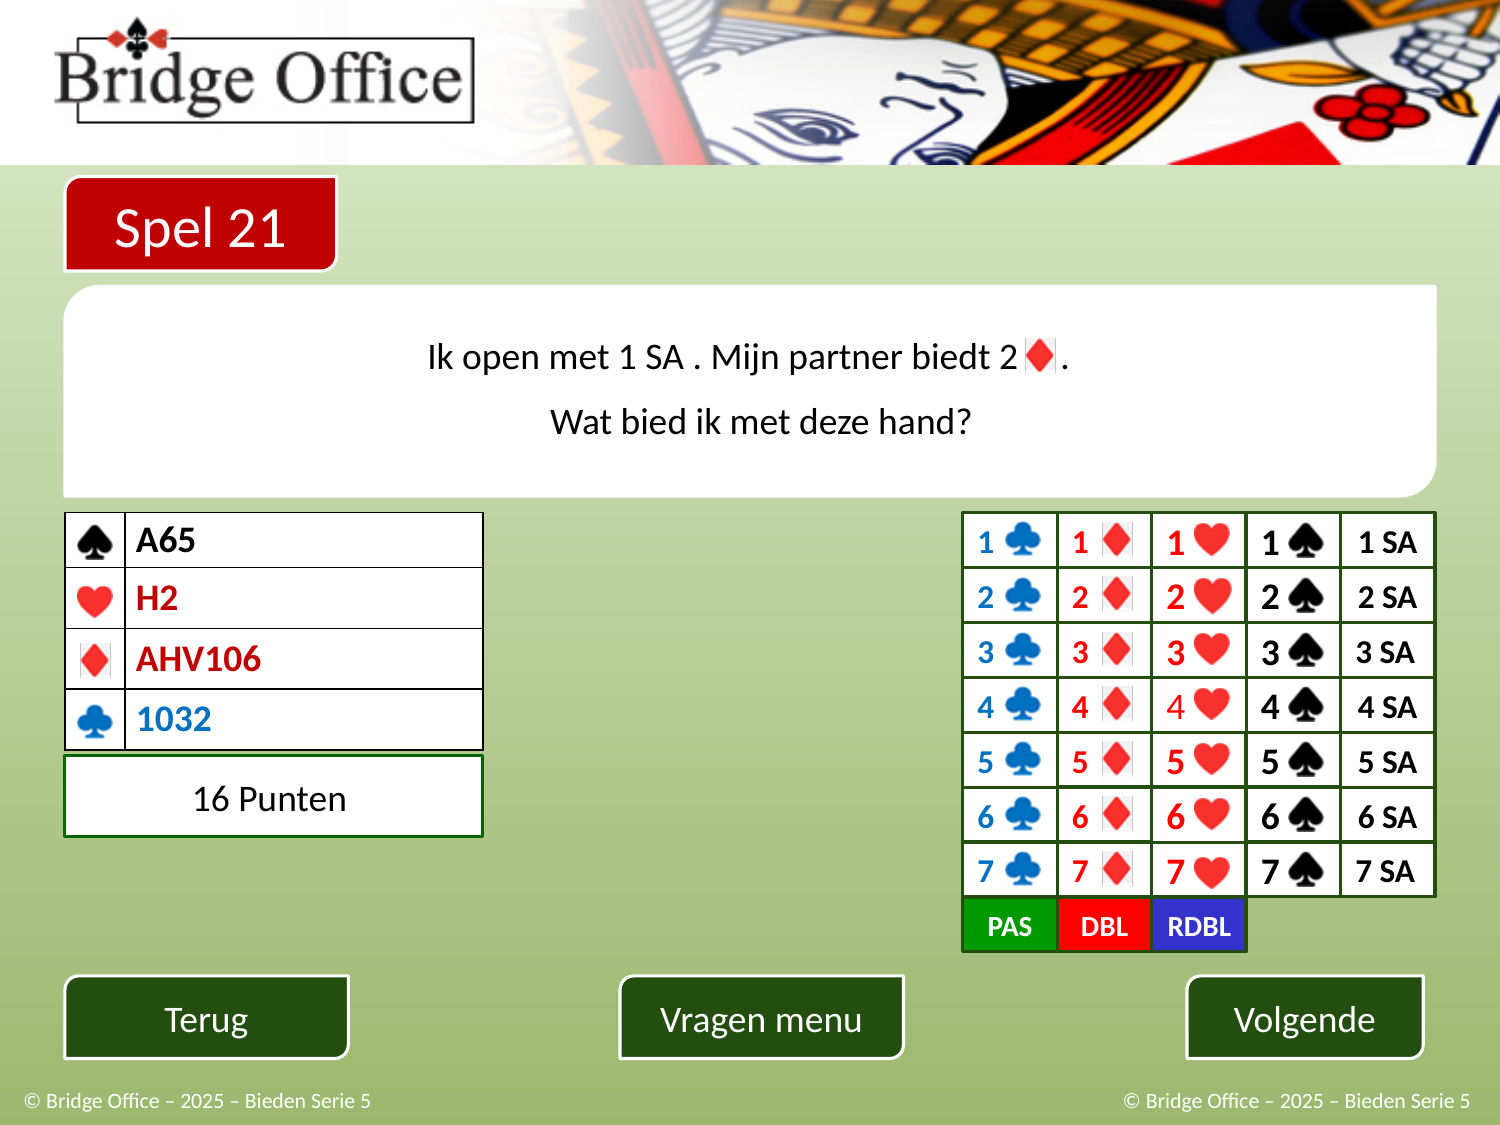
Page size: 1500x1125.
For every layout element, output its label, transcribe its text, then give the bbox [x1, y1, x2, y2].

picture [1099, 576, 1135, 613]
text_box 2 [1153, 569, 1245, 621]
picture [1099, 631, 1135, 668]
text_box 6 SA [1339, 786, 1437, 844]
picture [1193, 523, 1230, 556]
text_box 3 [1150, 621, 1245, 676]
picture [1193, 578, 1232, 614]
picture [1099, 741, 1135, 778]
text_box 3 SA [1339, 621, 1437, 676]
text_box Ik open met 1 SA . Mijn partner biedt 2 . [394, 324, 1104, 385]
text_box 7 [1150, 841, 1245, 898]
picture [1004, 741, 1041, 778]
picture [1022, 338, 1059, 374]
text_box Spel 21 [63, 178, 339, 273]
picture [1288, 741, 1324, 778]
table_cell H2 [126, 568, 482, 628]
text_box Vragen menu [618, 974, 906, 1061]
picture [1004, 796, 1041, 833]
picture [1004, 631, 1041, 668]
picture [1004, 576, 1041, 613]
picture [77, 524, 114, 561]
table_header A65 [126, 513, 482, 567]
table_cell [66, 568, 124, 628]
text_box 1 [961, 511, 1059, 569]
picture [1288, 576, 1324, 613]
text_box © Bridge Office – 2025 – Bieden Serie 5 [1107, 1079, 1500, 1121]
picture [1288, 521, 1325, 558]
text_box 5 [1153, 734, 1248, 786]
table_cell 1032 [126, 690, 482, 749]
text_box Volgende [1185, 974, 1425, 1061]
picture [77, 585, 114, 618]
text_box 5 SA [1339, 734, 1437, 786]
picture [1099, 522, 1135, 558]
table_cell [66, 690, 124, 749]
text_box 6 [1150, 786, 1245, 841]
picture [1099, 686, 1135, 723]
text_box 7 [1056, 841, 1150, 898]
text_box 6 [1056, 786, 1150, 841]
text_box 2 [1245, 569, 1339, 621]
table_header [66, 513, 124, 567]
text_box 2 [1056, 569, 1153, 621]
text_box 1 [1245, 511, 1342, 569]
text_box 3 [1056, 621, 1150, 676]
text_box Terug [63, 974, 350, 1061]
picture [1193, 798, 1230, 830]
text_box 5 [1059, 734, 1153, 786]
text_box 4 [1245, 676, 1339, 734]
text_box RDBL [1153, 898, 1248, 953]
picture [1288, 851, 1324, 887]
text_box [63, 284, 1437, 498]
text_box 6 [1245, 786, 1339, 841]
picture [0, 0, 1500, 166]
picture [1004, 521, 1041, 558]
picture [1004, 851, 1041, 887]
picture [1193, 857, 1230, 890]
picture [1099, 796, 1135, 833]
text_box Wat bied ik met deze hand? [528, 389, 995, 450]
text_box 6 [961, 786, 1056, 841]
text_box 16 Punten [63, 754, 484, 838]
text_box 5 [1248, 734, 1339, 786]
text_box 2 SA [1339, 569, 1437, 621]
text_box 3 [961, 621, 1056, 676]
text_box 1 [1059, 511, 1153, 569]
text_box 5 [961, 734, 1059, 786]
picture [1288, 631, 1324, 668]
text_box 1 [1153, 511, 1245, 569]
text_box 7 [961, 841, 1056, 896]
table_cell AHV106 [126, 629, 482, 688]
text_box 4 [1059, 676, 1150, 734]
picture [1193, 688, 1230, 721]
picture [77, 643, 114, 679]
text_box PAS [961, 896, 1059, 953]
table_cell [66, 629, 124, 688]
text_box 2 [961, 569, 1056, 621]
text_box 4 SA [1339, 676, 1437, 734]
text_box 7 SA [1339, 844, 1437, 898]
text_box 3 [1245, 621, 1339, 676]
text_box 4 [1150, 676, 1245, 734]
picture [1288, 796, 1324, 833]
picture [1099, 851, 1135, 887]
picture [1004, 686, 1041, 723]
picture [1288, 686, 1324, 723]
text_box © Bridge Office – 2025 – Bieden Serie 5 [8, 1079, 393, 1121]
text_box 4 [961, 676, 1059, 734]
picture [77, 703, 114, 740]
text_box 7 [1245, 841, 1339, 898]
picture [1194, 633, 1230, 666]
picture [1193, 743, 1230, 776]
text_box DBL [1059, 898, 1153, 953]
text_box 1 SA [1342, 511, 1437, 569]
